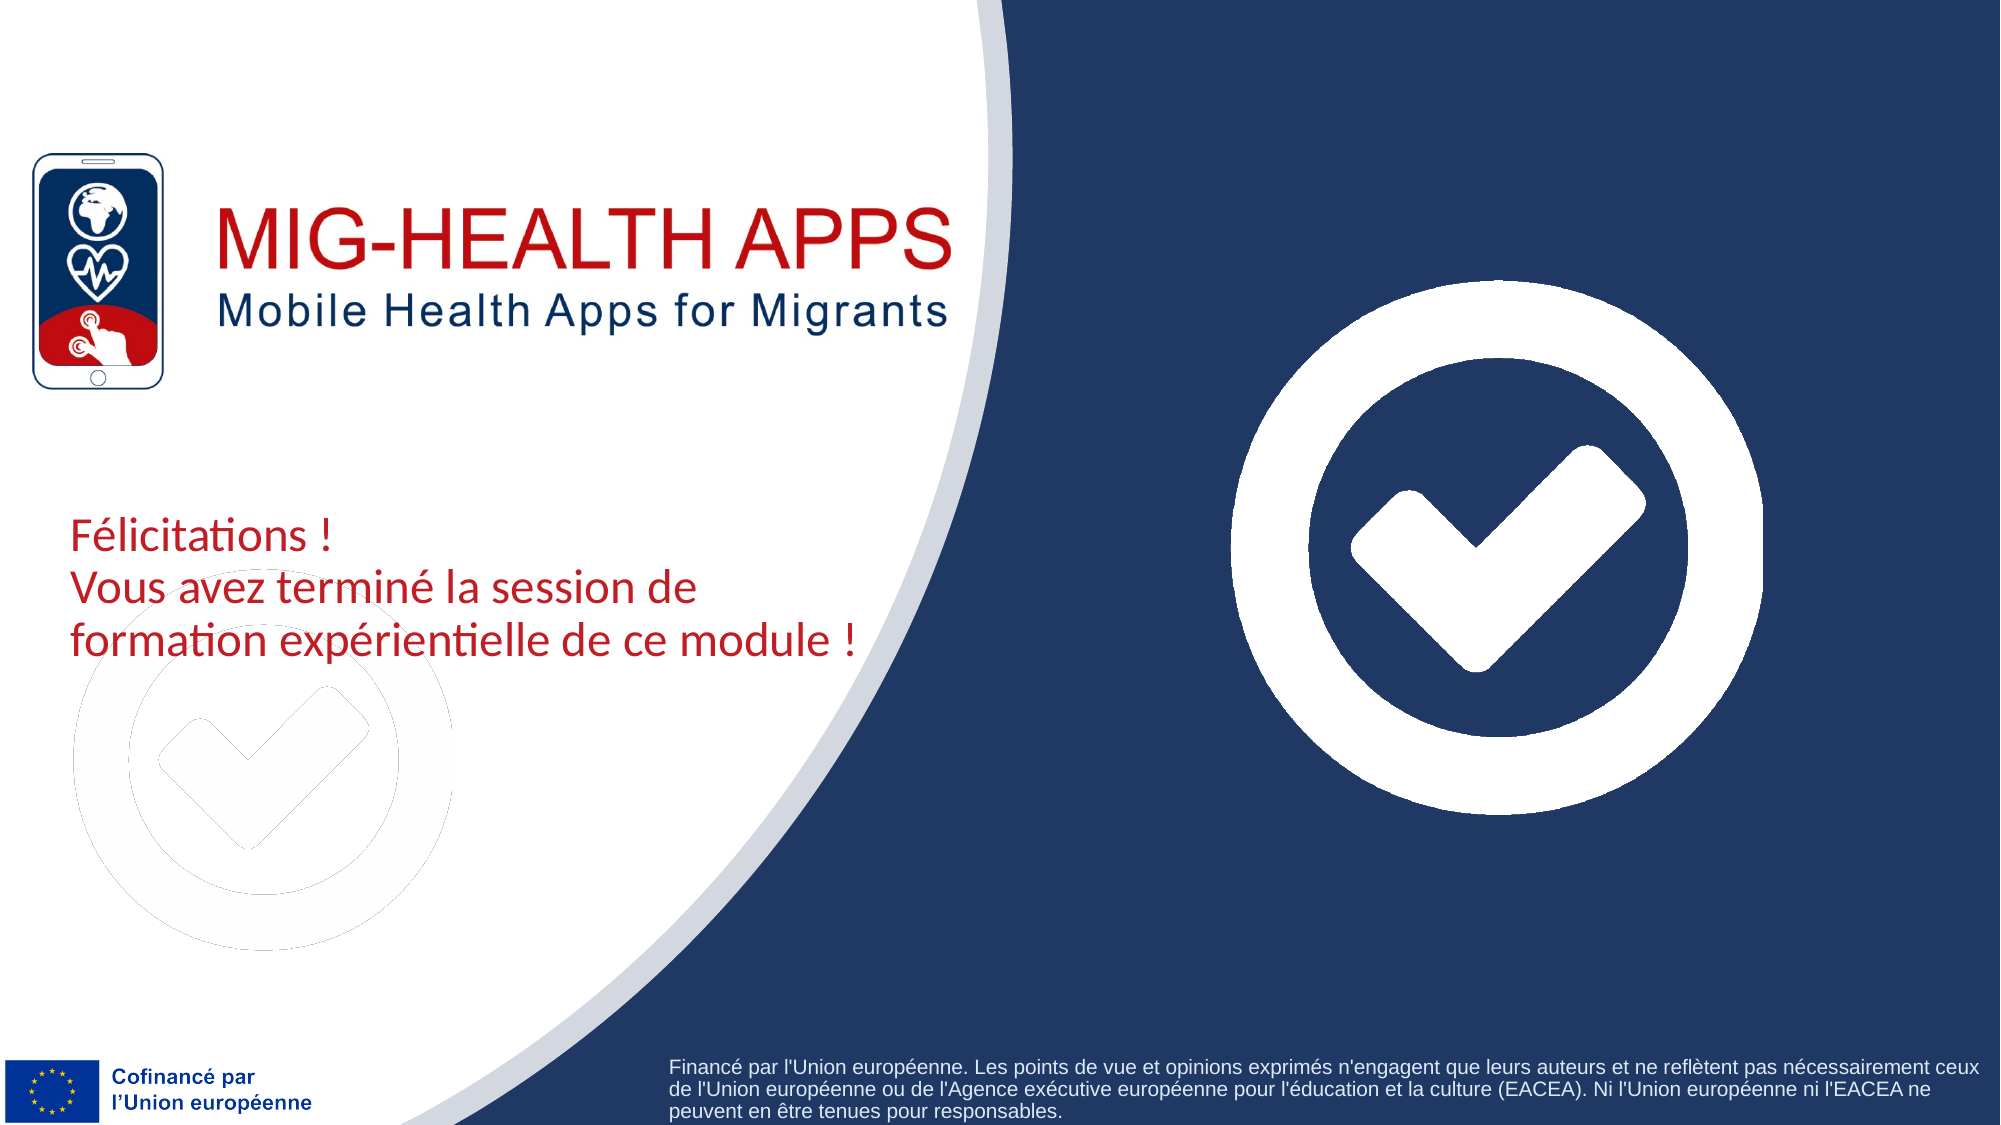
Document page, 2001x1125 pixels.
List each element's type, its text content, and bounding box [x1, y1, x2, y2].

text_box [402, 697, 874, 1125]
picture [1226, 279, 1763, 816]
text_box [882, 0, 1013, 683]
picture [32, 152, 952, 390]
picture [0, 1054, 326, 1125]
text_box Financé par l'Union européenne. Les points de vue et opinions exprimés n'engagent que leurs auteurs et ne reflètent pas nécessairement ceux de l'Union européenne ou de l'Agence exécutive européenne pour l'éducation et la culture (EACEA). Ni l'Union européenne ni l'EACEA ne peuvent en être tenues pour responsables. [654, 1038, 2000, 1125]
text_box Félicitations ! Vous avez terminé la session de formation expérientielle de ce module ! [55, 479, 882, 697]
text_box [0, 0, 989, 1125]
picture [70, 569, 452, 951]
